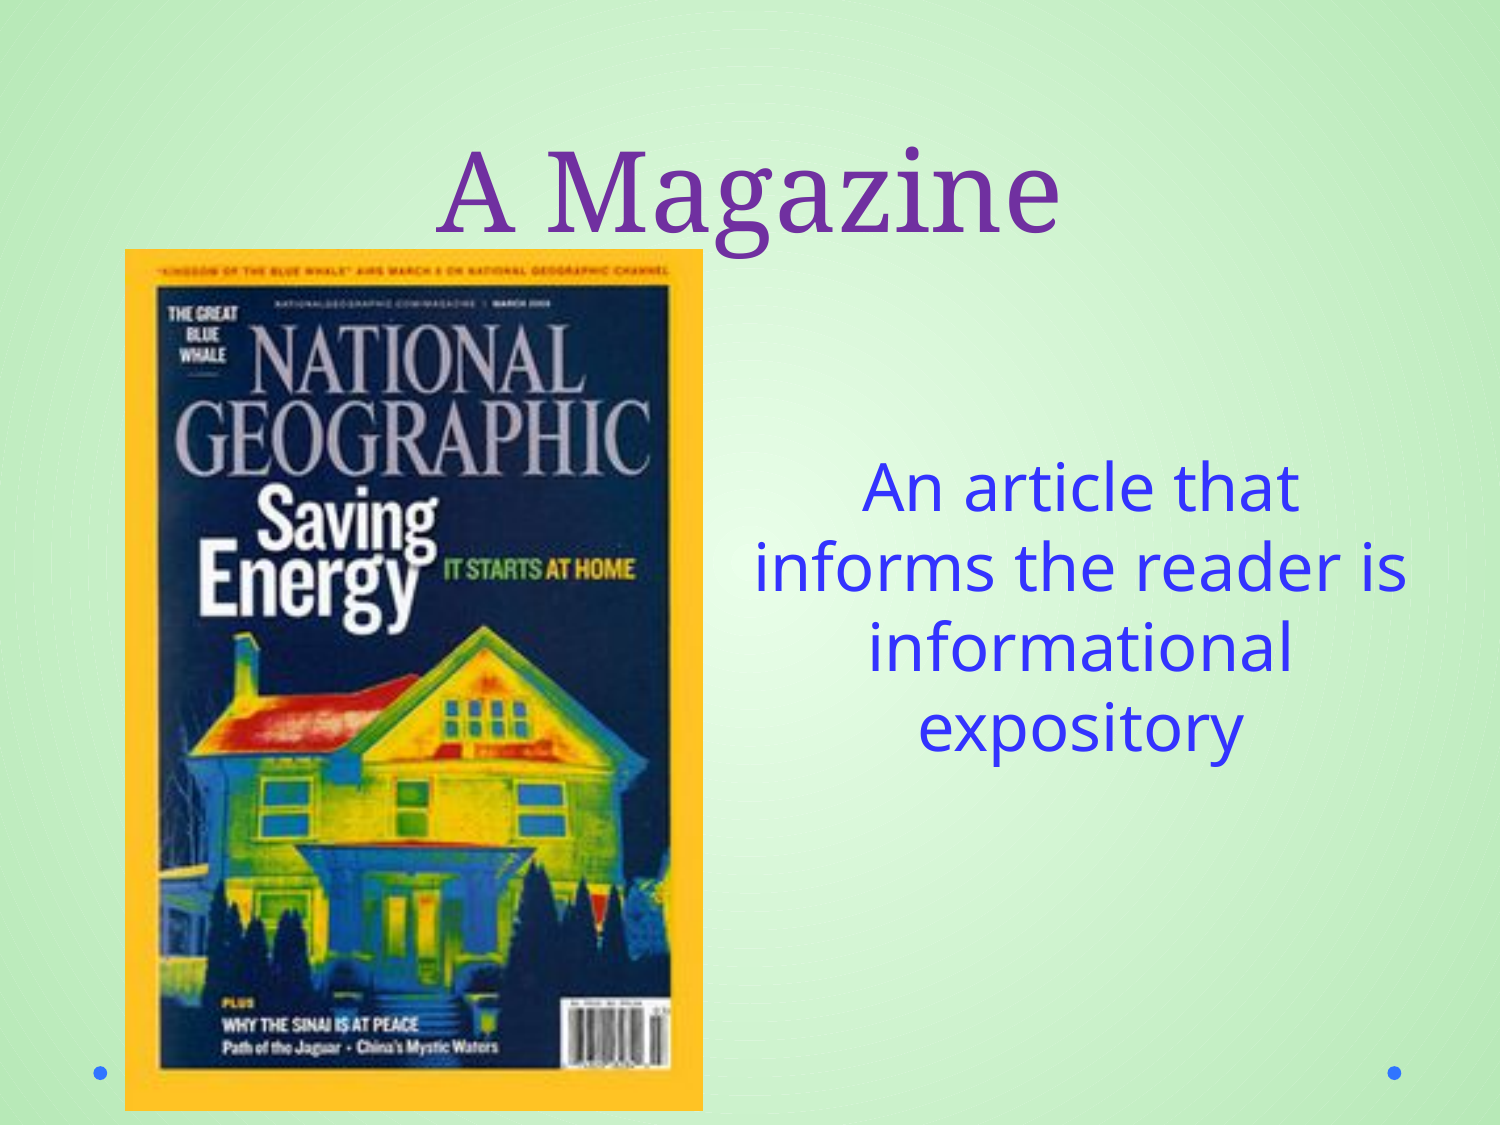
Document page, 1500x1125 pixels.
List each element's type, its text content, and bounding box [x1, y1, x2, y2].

title A Magazine [75, 0, 1425, 263]
text_box An article that informs the reader is informational expository [725, 437, 1438, 772]
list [124, 249, 703, 1112]
